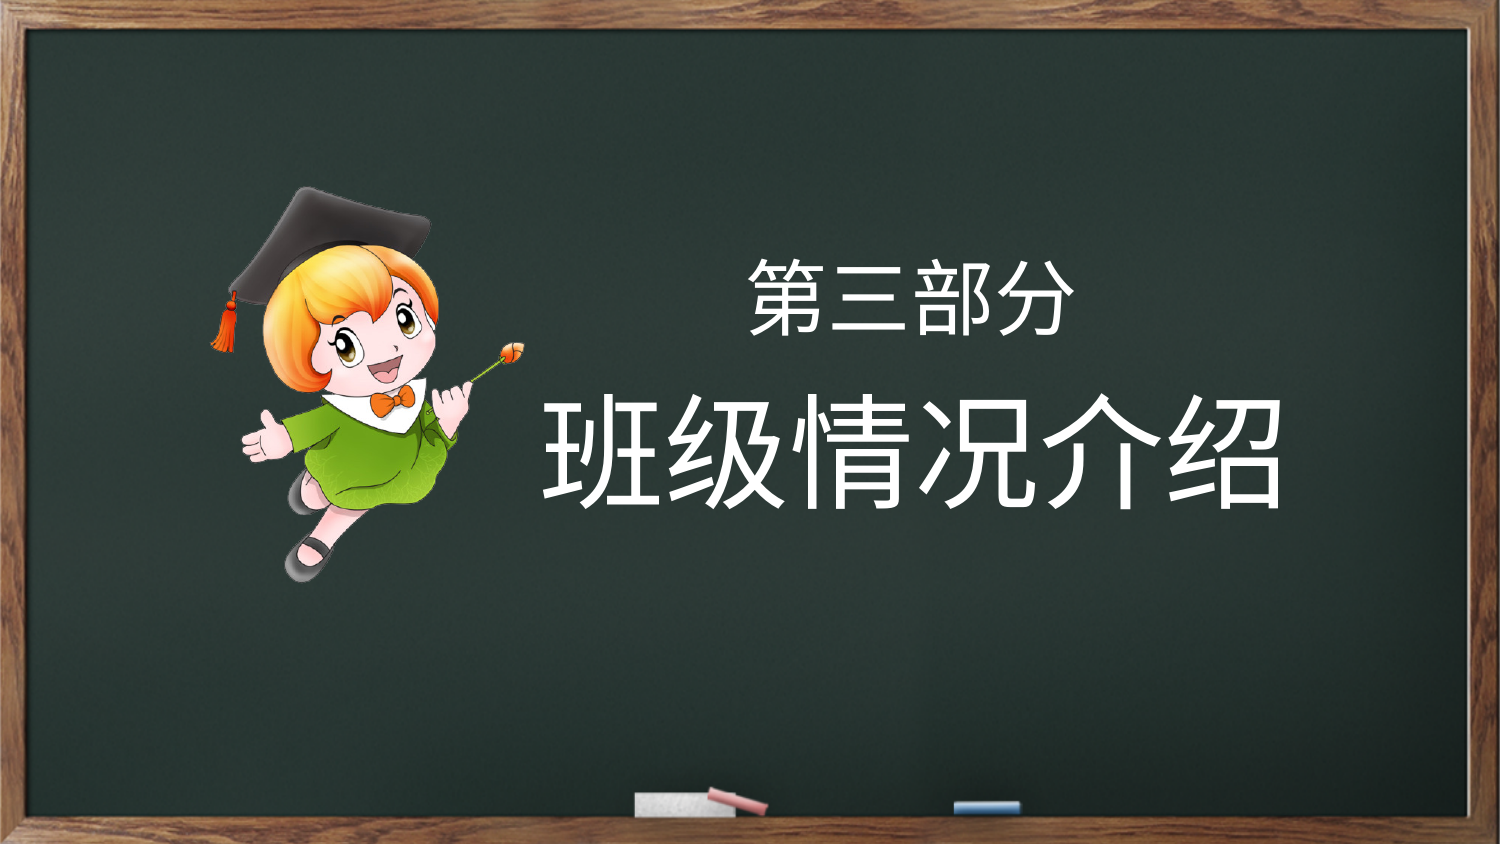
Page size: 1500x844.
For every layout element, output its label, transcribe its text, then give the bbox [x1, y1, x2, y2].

picture [0, 0, 1500, 844]
text_box 第三部分 [638, 238, 1184, 354]
text_box 班级情况介绍 [541, 367, 1320, 532]
